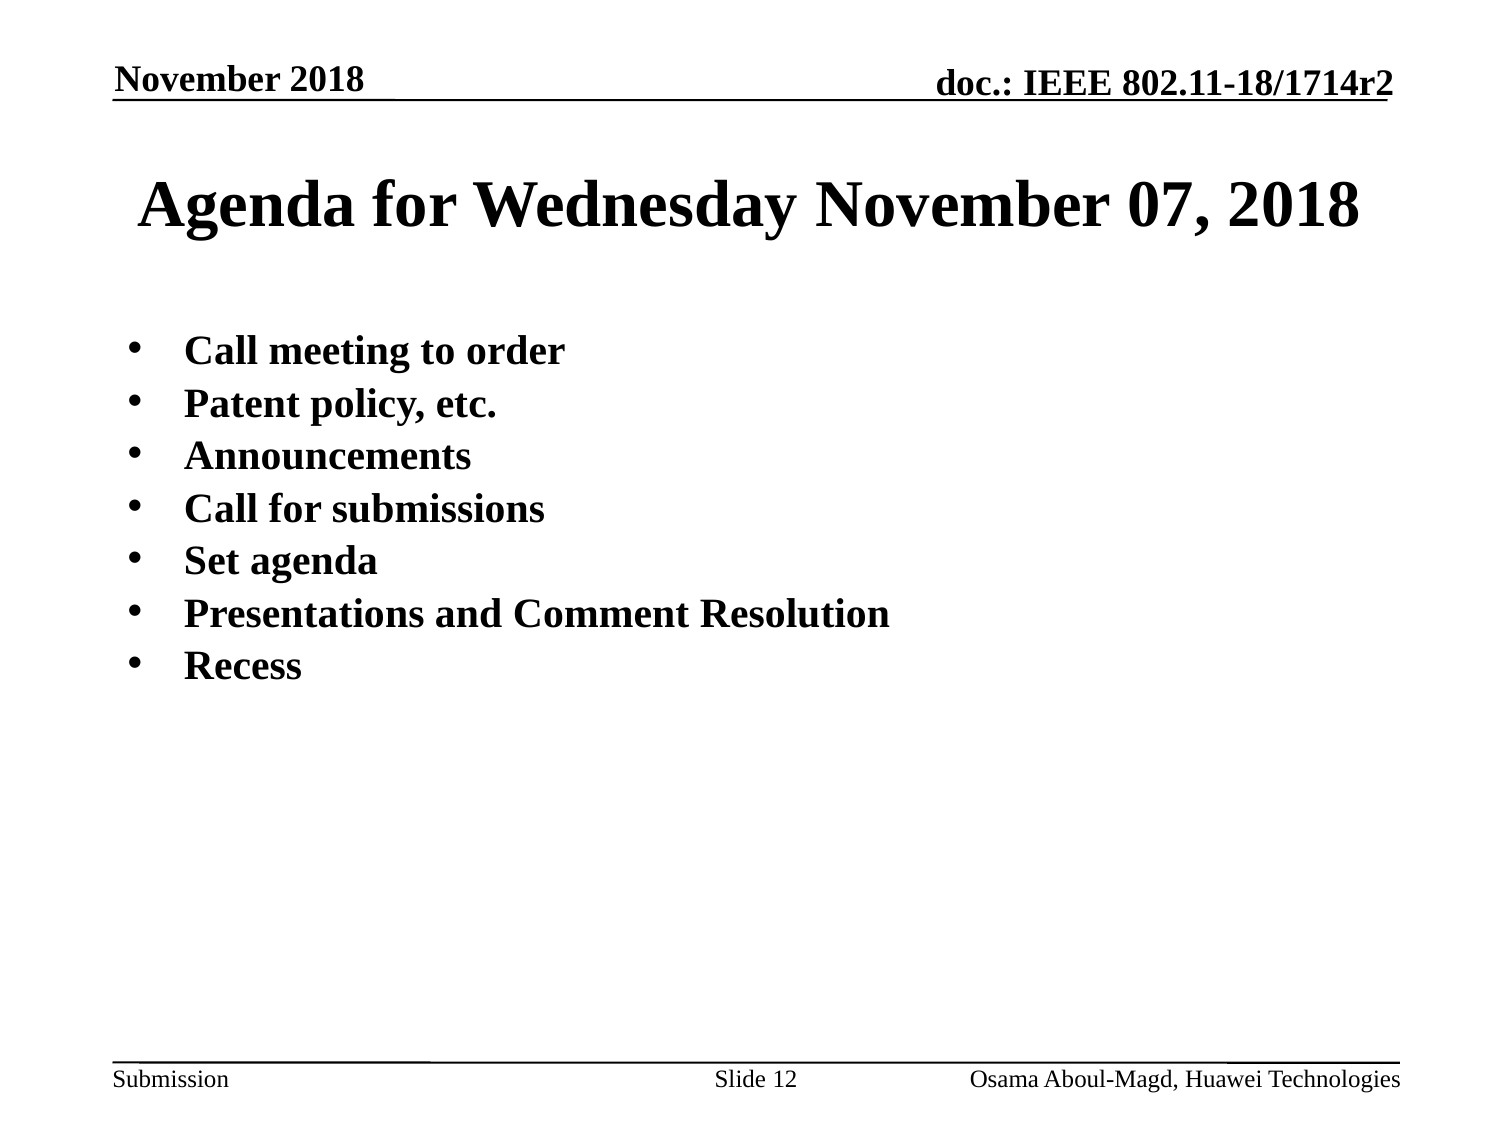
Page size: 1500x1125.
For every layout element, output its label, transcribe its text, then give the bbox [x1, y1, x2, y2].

list Call meeting to order Patent policy, etc. Announcements Call for submissions Set agenda Presentations and Comment Resolution Recess [112, 324, 1388, 1000]
title Agenda for Wednesday November 07, 2018 [62, 112, 1438, 288]
slide_number Slide 12 [712, 1061, 800, 1123]
footer Osama Aboul-Magd, Huawei Technologies [878, 1061, 1402, 1093]
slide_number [114, 54, 423, 100]
